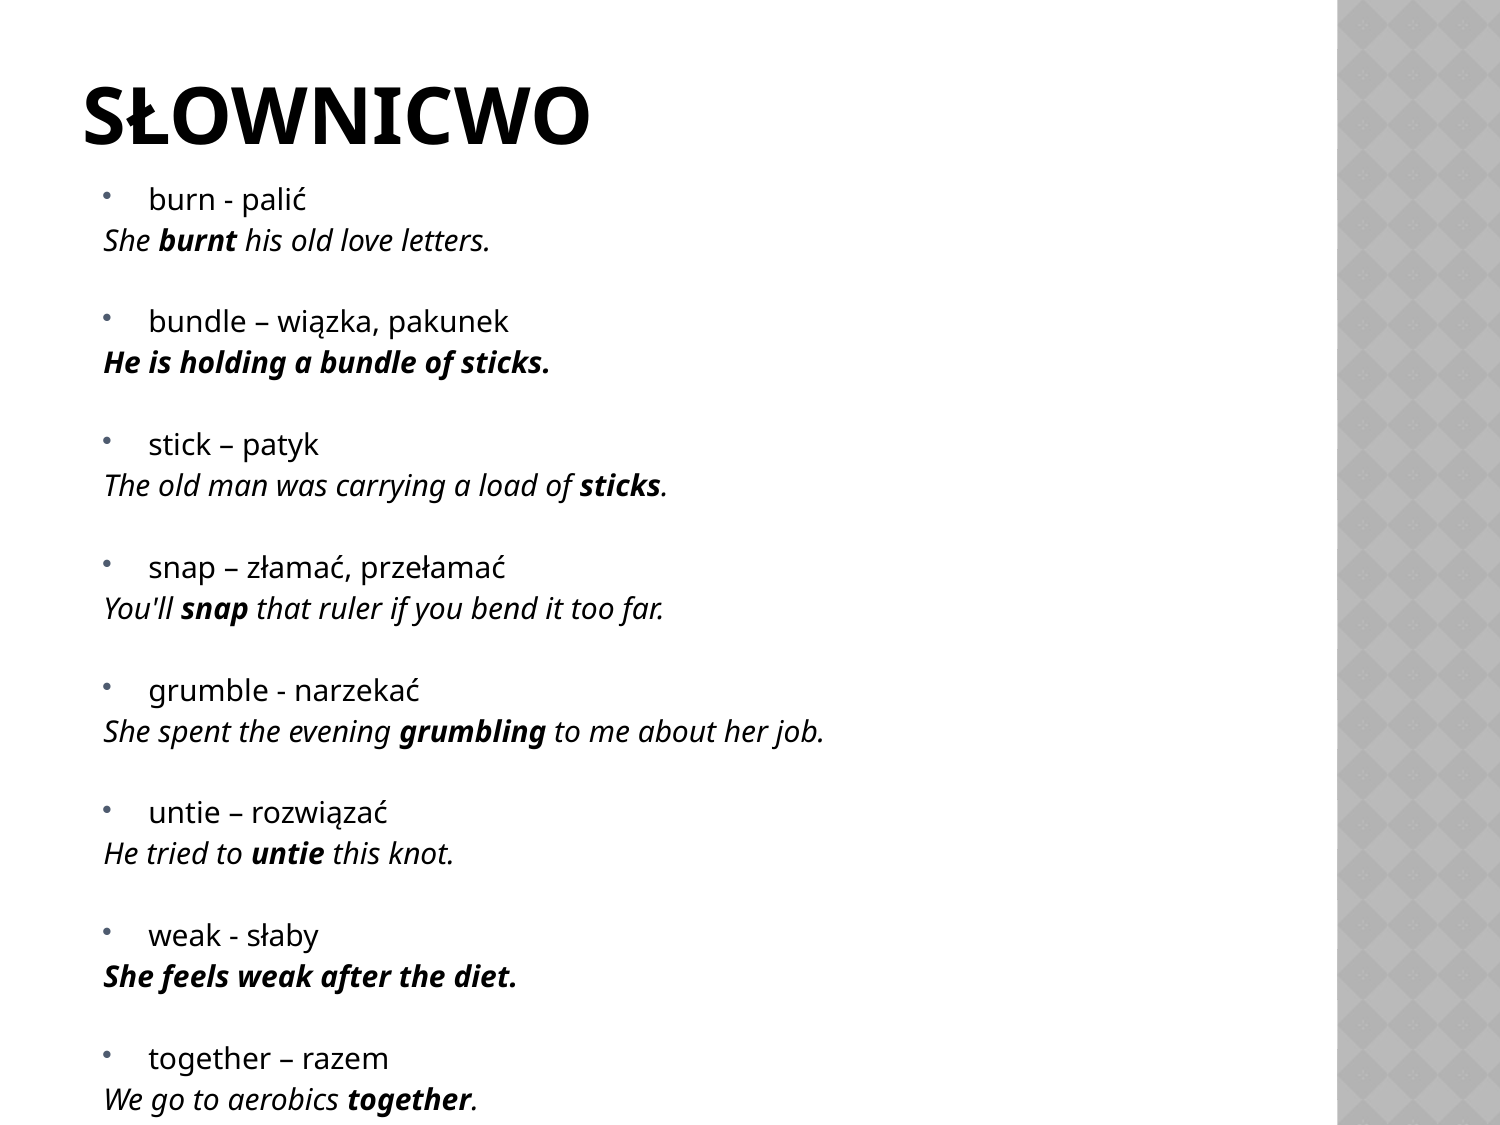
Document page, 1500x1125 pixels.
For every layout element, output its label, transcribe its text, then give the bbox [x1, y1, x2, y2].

list burn - palić She burnt his old love letters. bundle – wiązka, pakunek He is holding a bundle of sticks. stick – patyk The old man was carrying a load of sticks. snap – złamać, przełamać You'll snap that ruler if you bend it too far. grumble - narzekać She spent the evening grumbling to me about her job. untie – rozwiązać He tried to untie this knot. weak - słaby She feels weak after the diet. together – razem We go to aerobics together. [88, 172, 1282, 1125]
title słownicwo [75, 52, 1263, 161]
